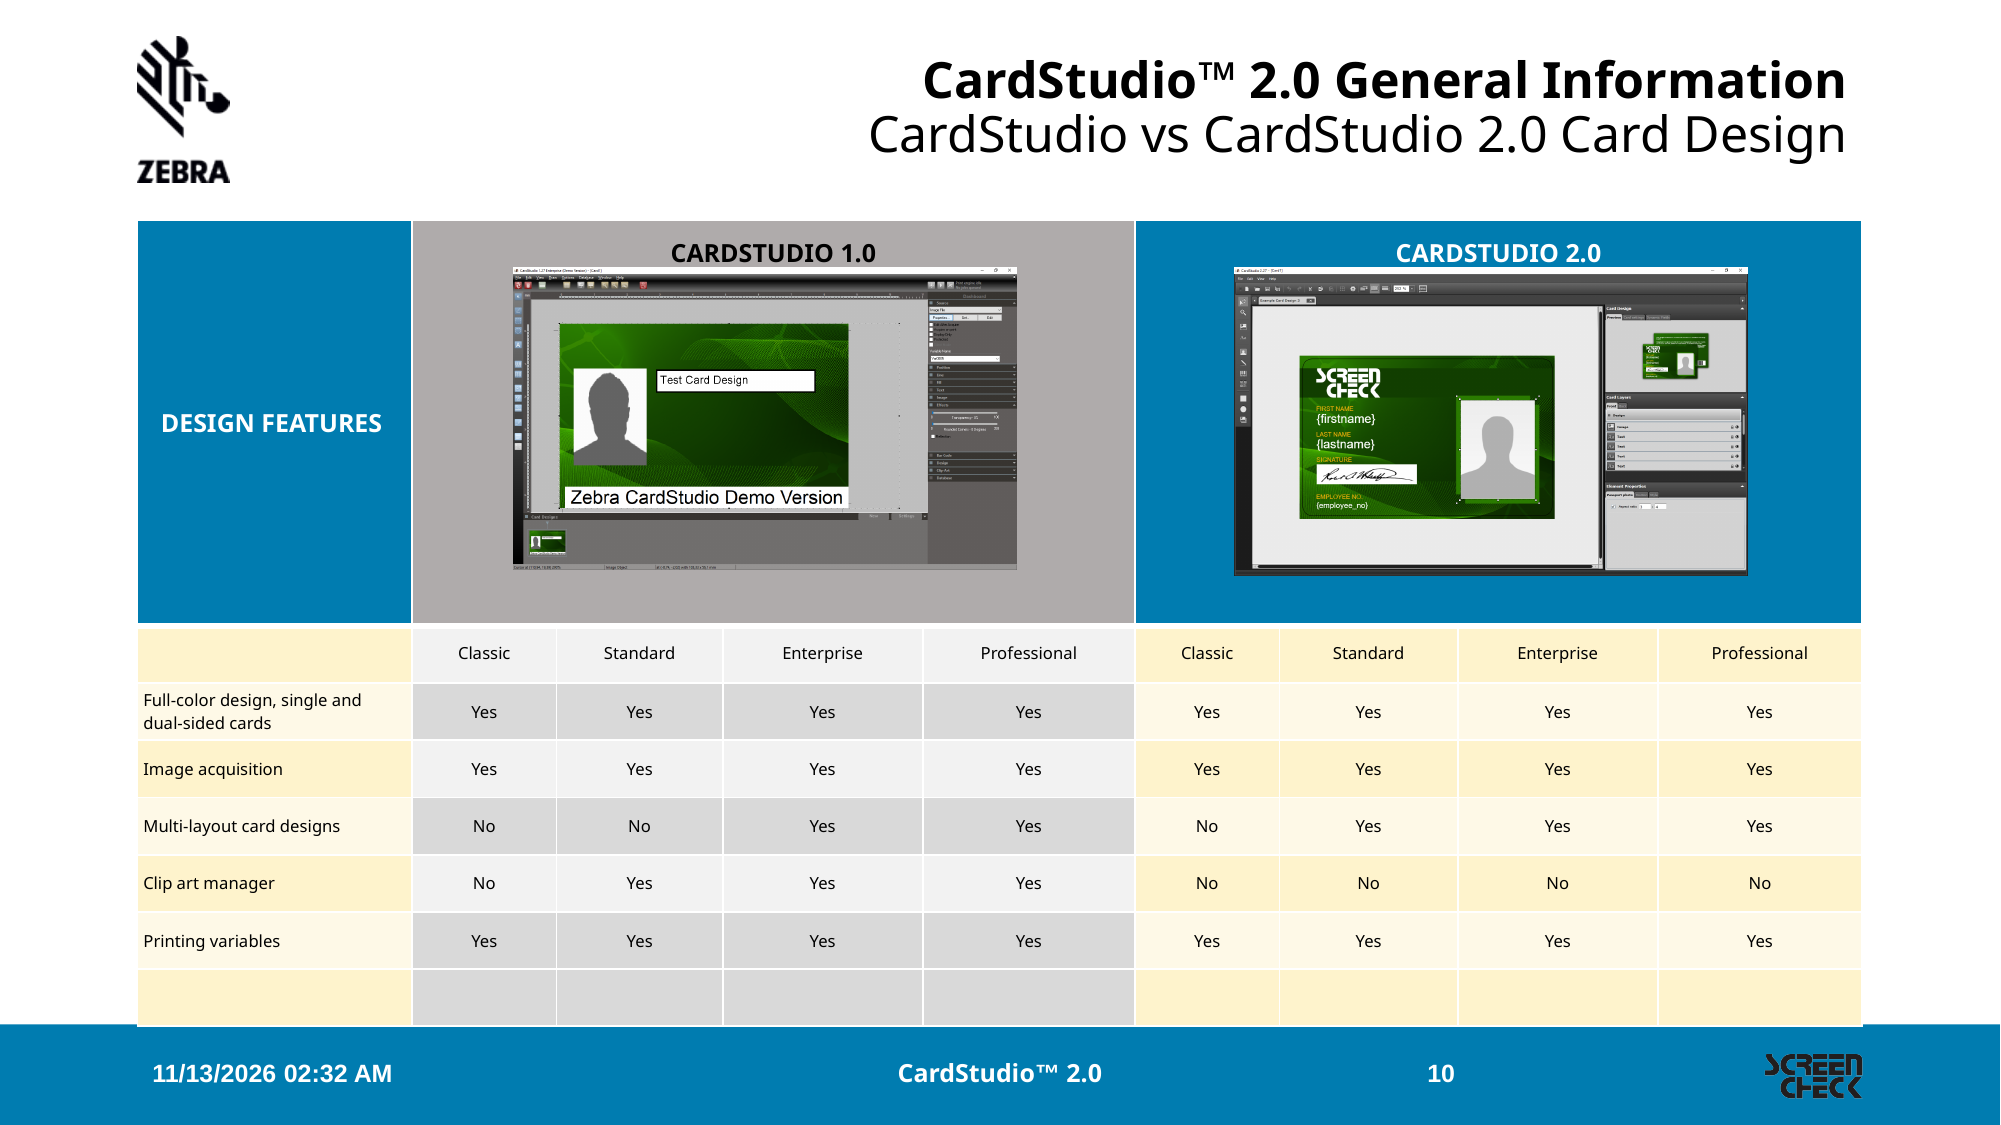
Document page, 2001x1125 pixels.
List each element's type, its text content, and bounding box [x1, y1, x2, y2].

table_cell [557, 970, 722, 1025]
picture [1846, 1055, 1862, 1098]
footer CardStudio™ 2.0 [662, 1042, 1338, 1103]
table_cell Yes [1280, 684, 1457, 739]
table_cell Yes [1459, 798, 1657, 854]
table_cell Yes [724, 741, 922, 797]
picture [1814, 1063, 1827, 1082]
picture [137, 36, 230, 183]
picture [513, 267, 1017, 570]
table_cell [1459, 970, 1657, 1025]
table_cell [1136, 970, 1279, 1025]
table_cell No [1136, 798, 1279, 854]
table_cell Yes [924, 913, 1134, 968]
table_cell Yes [557, 856, 722, 911]
picture [1830, 1063, 1843, 1098]
table_cell Professional [924, 629, 1134, 682]
table_cell Yes [1280, 741, 1457, 797]
table_cell Yes [924, 684, 1134, 739]
picture [1765, 1055, 1779, 1075]
table_cell Standard [557, 629, 722, 682]
table_cell No [413, 856, 556, 911]
table_cell Printing variables [138, 913, 411, 968]
table_cell No [413, 798, 556, 854]
picture [1814, 1086, 1827, 1098]
table_cell Yes [557, 741, 722, 797]
table_cell No [557, 798, 722, 854]
table_cell Yes [724, 798, 922, 854]
table_header CARDSTUDIO 1.0 [413, 221, 1134, 623]
table_cell Full-color design, single and dual-sided cards [138, 684, 411, 739]
table_cell Classic [1136, 629, 1279, 682]
picture [1797, 1055, 1827, 1075]
table_cell Yes [1136, 741, 1279, 797]
table_cell Yes [1659, 684, 1861, 739]
table_cell Clip art manager [138, 856, 411, 911]
table_cell Yes [924, 798, 1134, 854]
table_cell Yes [1136, 684, 1279, 739]
picture [1797, 1077, 1811, 1098]
table_cell Yes [1459, 913, 1657, 968]
table_cell [1280, 970, 1457, 1025]
table_cell No [1459, 856, 1657, 911]
table_cell Enterprise [724, 629, 922, 682]
table_cell Yes [924, 856, 1134, 911]
picture [1235, 268, 1747, 575]
table_cell Yes [1459, 741, 1657, 797]
table_cell No [1280, 856, 1457, 911]
table_cell Yes [557, 684, 722, 739]
picture [1781, 1055, 1794, 1098]
table_cell [724, 970, 922, 1025]
table_cell Yes [557, 913, 722, 968]
table_cell No [1136, 856, 1279, 911]
table_header DESIGN FEATURES [138, 221, 411, 623]
table_cell Yes [1280, 798, 1457, 854]
table_cell Yes [724, 684, 922, 739]
title CardStudio™ 2.0 General Information CardStudio vs CardStudio 2.0 Card Design [598, 49, 1863, 170]
table_cell [1659, 970, 1861, 1025]
table_cell No [1659, 856, 1861, 911]
table_cell [413, 970, 556, 1025]
table_cell Yes [413, 913, 556, 968]
table_cell [138, 629, 411, 682]
table_cell Yes [724, 913, 922, 968]
table_cell Enterprise [1459, 629, 1657, 682]
table_cell Professional [1659, 629, 1861, 682]
table_cell [138, 970, 411, 1025]
table_cell Yes [724, 856, 922, 911]
slide_number 10 [1412, 1042, 1743, 1103]
table_cell Yes [413, 741, 556, 797]
table_cell Multi-layout card designs [138, 798, 411, 854]
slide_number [137, 1042, 588, 1103]
picture [1830, 1055, 1843, 1059]
table_cell Standard [1280, 629, 1457, 682]
table_cell Yes [1659, 913, 1861, 968]
table_cell Yes [1136, 913, 1279, 968]
table_cell Classic [413, 629, 556, 682]
table_cell Yes [1659, 798, 1861, 854]
table_header CARDSTUDIO 2.0 [1136, 221, 1861, 623]
table_cell Yes [1280, 913, 1457, 968]
table_cell Yes [924, 741, 1134, 797]
table_cell Yes [1459, 684, 1657, 739]
table_cell Image acquisition [138, 741, 411, 797]
table_cell Yes [1659, 741, 1861, 797]
table_cell Yes [413, 684, 556, 739]
table_cell [924, 970, 1134, 1025]
